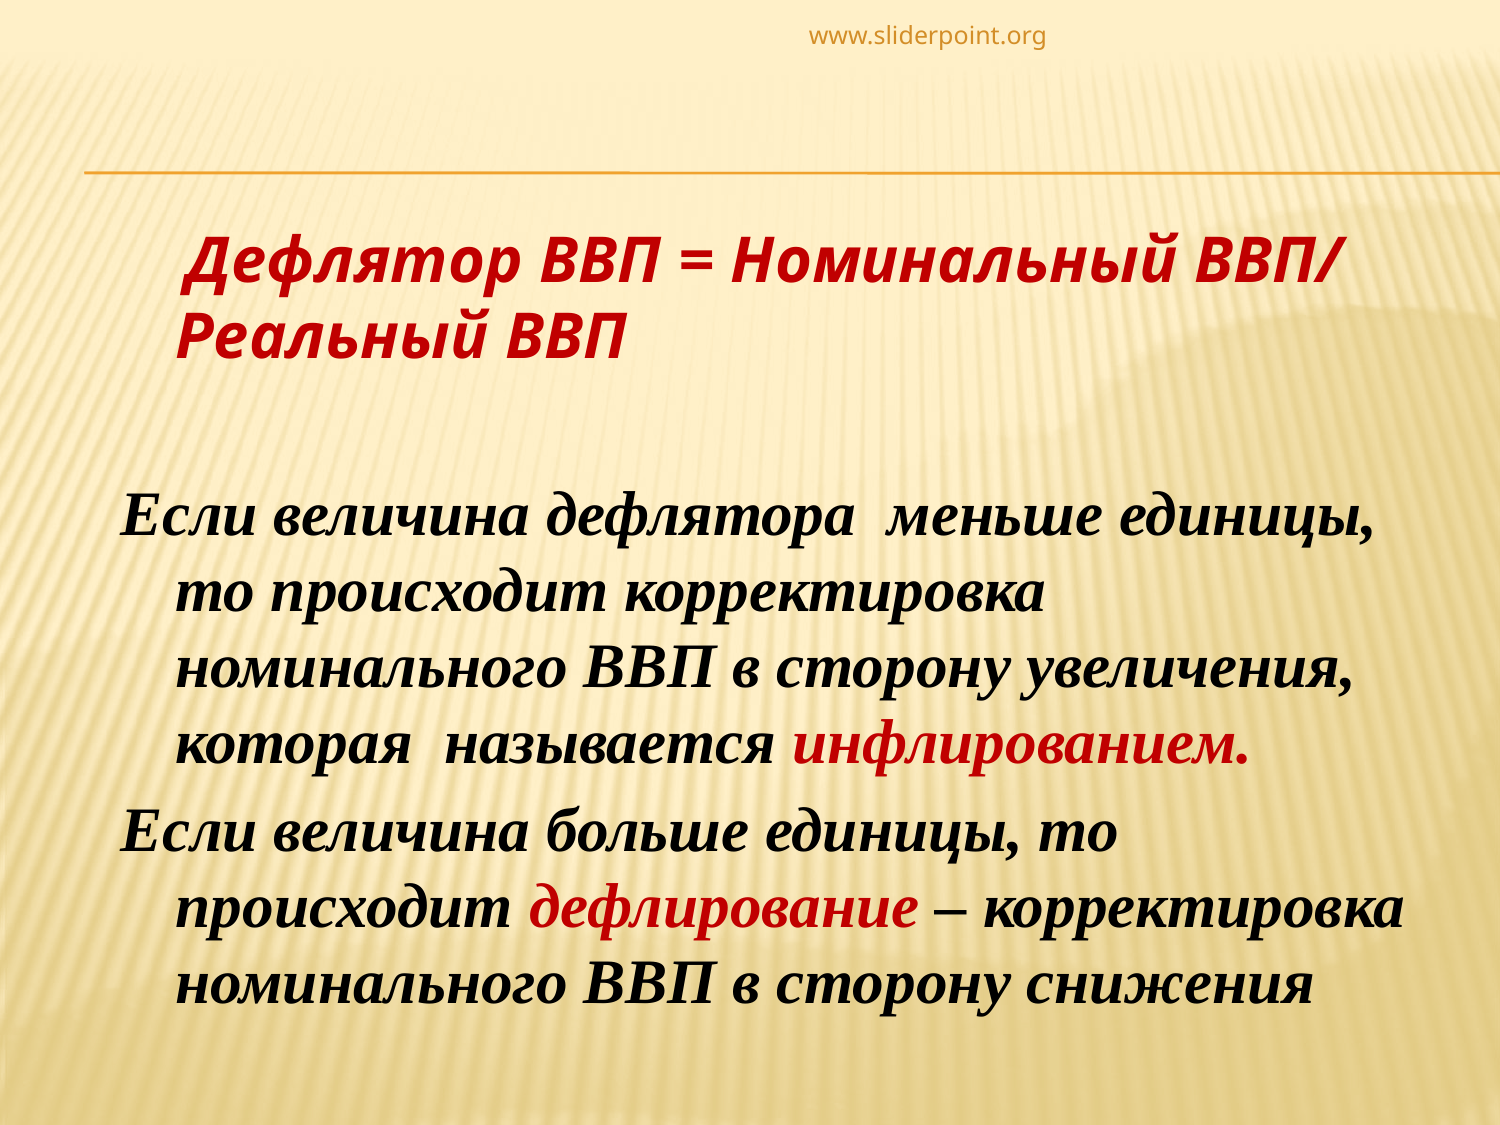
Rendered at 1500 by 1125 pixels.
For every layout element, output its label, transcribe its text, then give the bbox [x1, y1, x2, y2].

list Дефлятор ВВП = Номинальный ВВП/ Реальный ВВП Если величина дефлятора меньше единицы, то происходит корректировка номинального ВВП в сторону увеличения, которая называется инфлированием. Если величина больше единицы, то происходит дефлирование – корректировка номинального ВВП в сторону снижения [105, 35, 1466, 1025]
footer www.sliderpoint.org [587, 12, 1063, 60]
